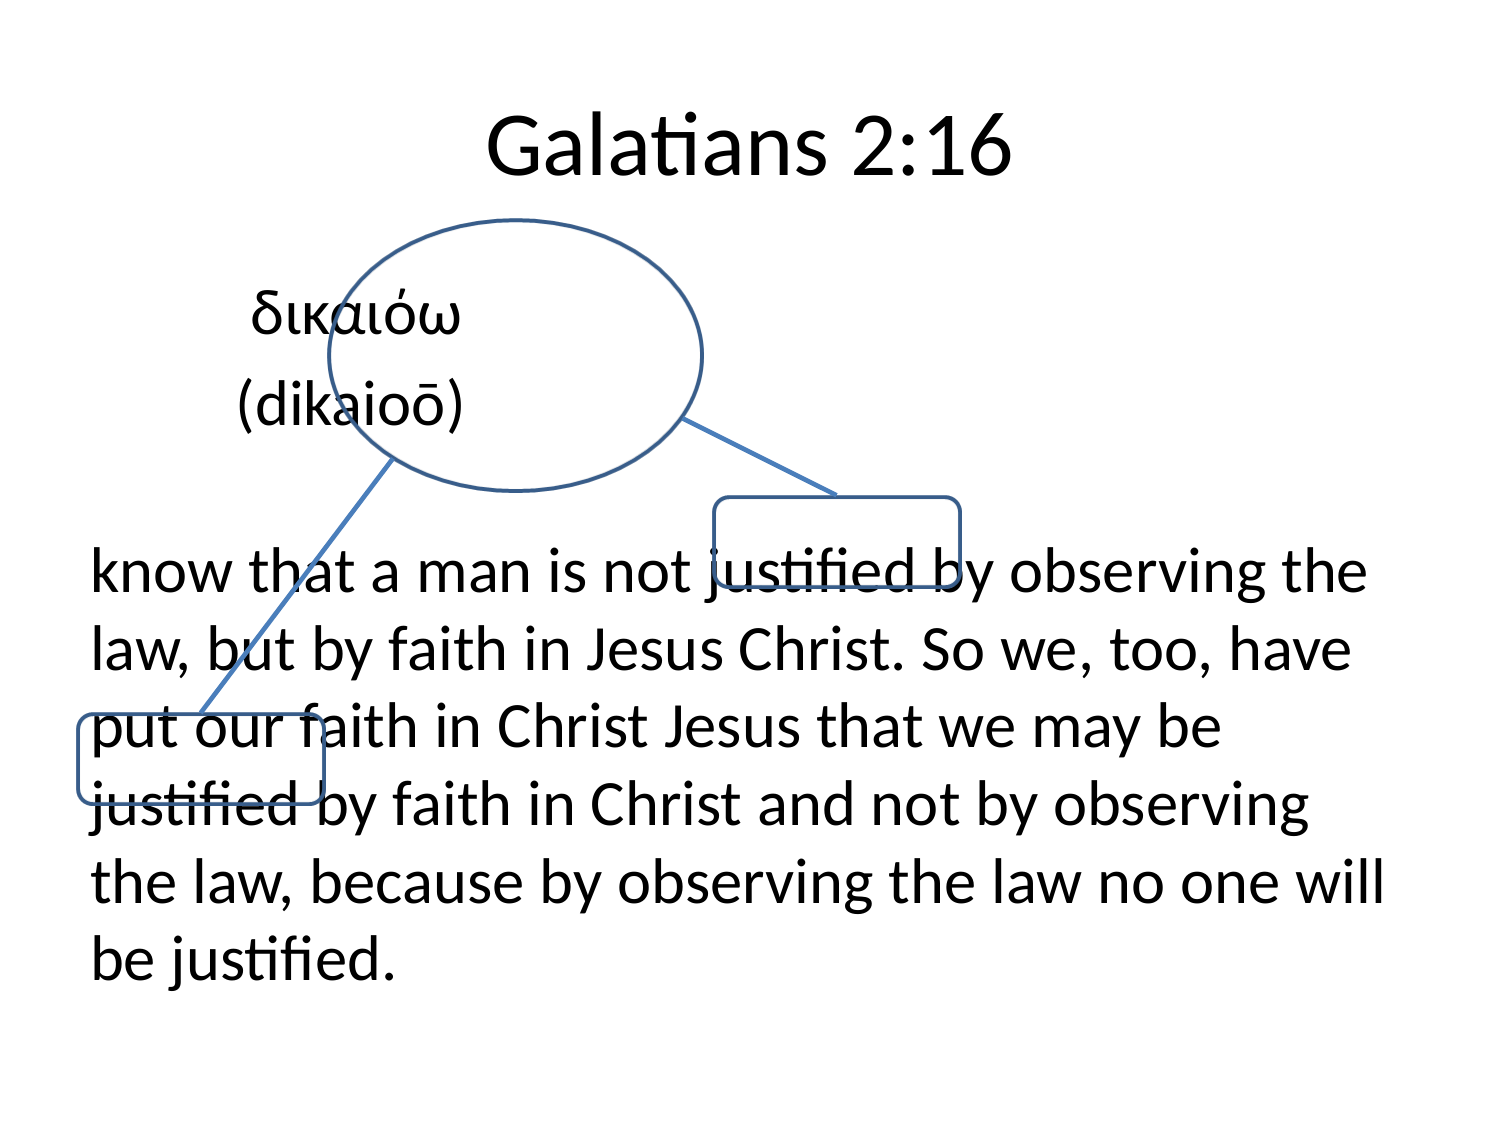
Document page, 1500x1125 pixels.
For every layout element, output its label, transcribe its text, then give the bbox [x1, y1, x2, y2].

title Galatians 2:16 [75, 45, 1425, 233]
picture [711, 494, 962, 589]
list δικαιόω (dikaioō) know that a man is not justified by observing the law, but by faith in Jesus Christ. So we, too, have put our faith in Christ Jesus that we may be justified by faith in Christ and not by observing the law, because by observing the law no one will be justified. [75, 262, 1425, 1005]
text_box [682, 418, 837, 496]
picture [327, 218, 704, 494]
picture [75, 712, 326, 807]
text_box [200, 458, 394, 714]
